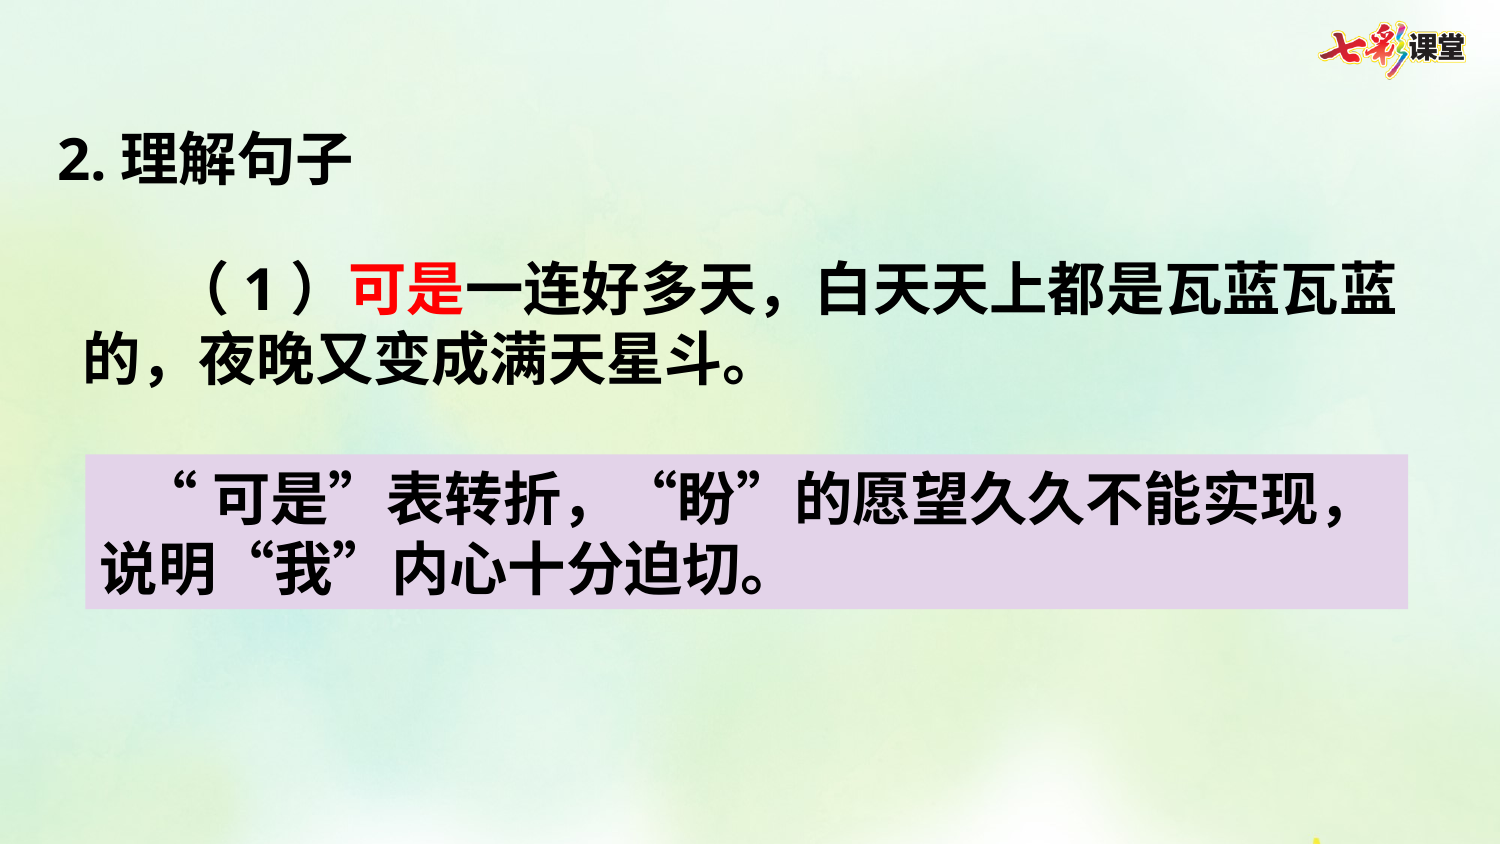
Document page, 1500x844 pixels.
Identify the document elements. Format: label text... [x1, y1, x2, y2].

text_box “可是”表转折，“盼”的愿望久久不能实现，说明“我”内心十分迫切。 [85, 454, 1409, 610]
text_box （1）可是一连好多天，白天天上都是瓦蓝瓦蓝的，夜晚又变成满天星斗。 [67, 244, 1435, 400]
text_box 2.理解句子 [42, 114, 369, 200]
picture [0, 0, 1500, 844]
